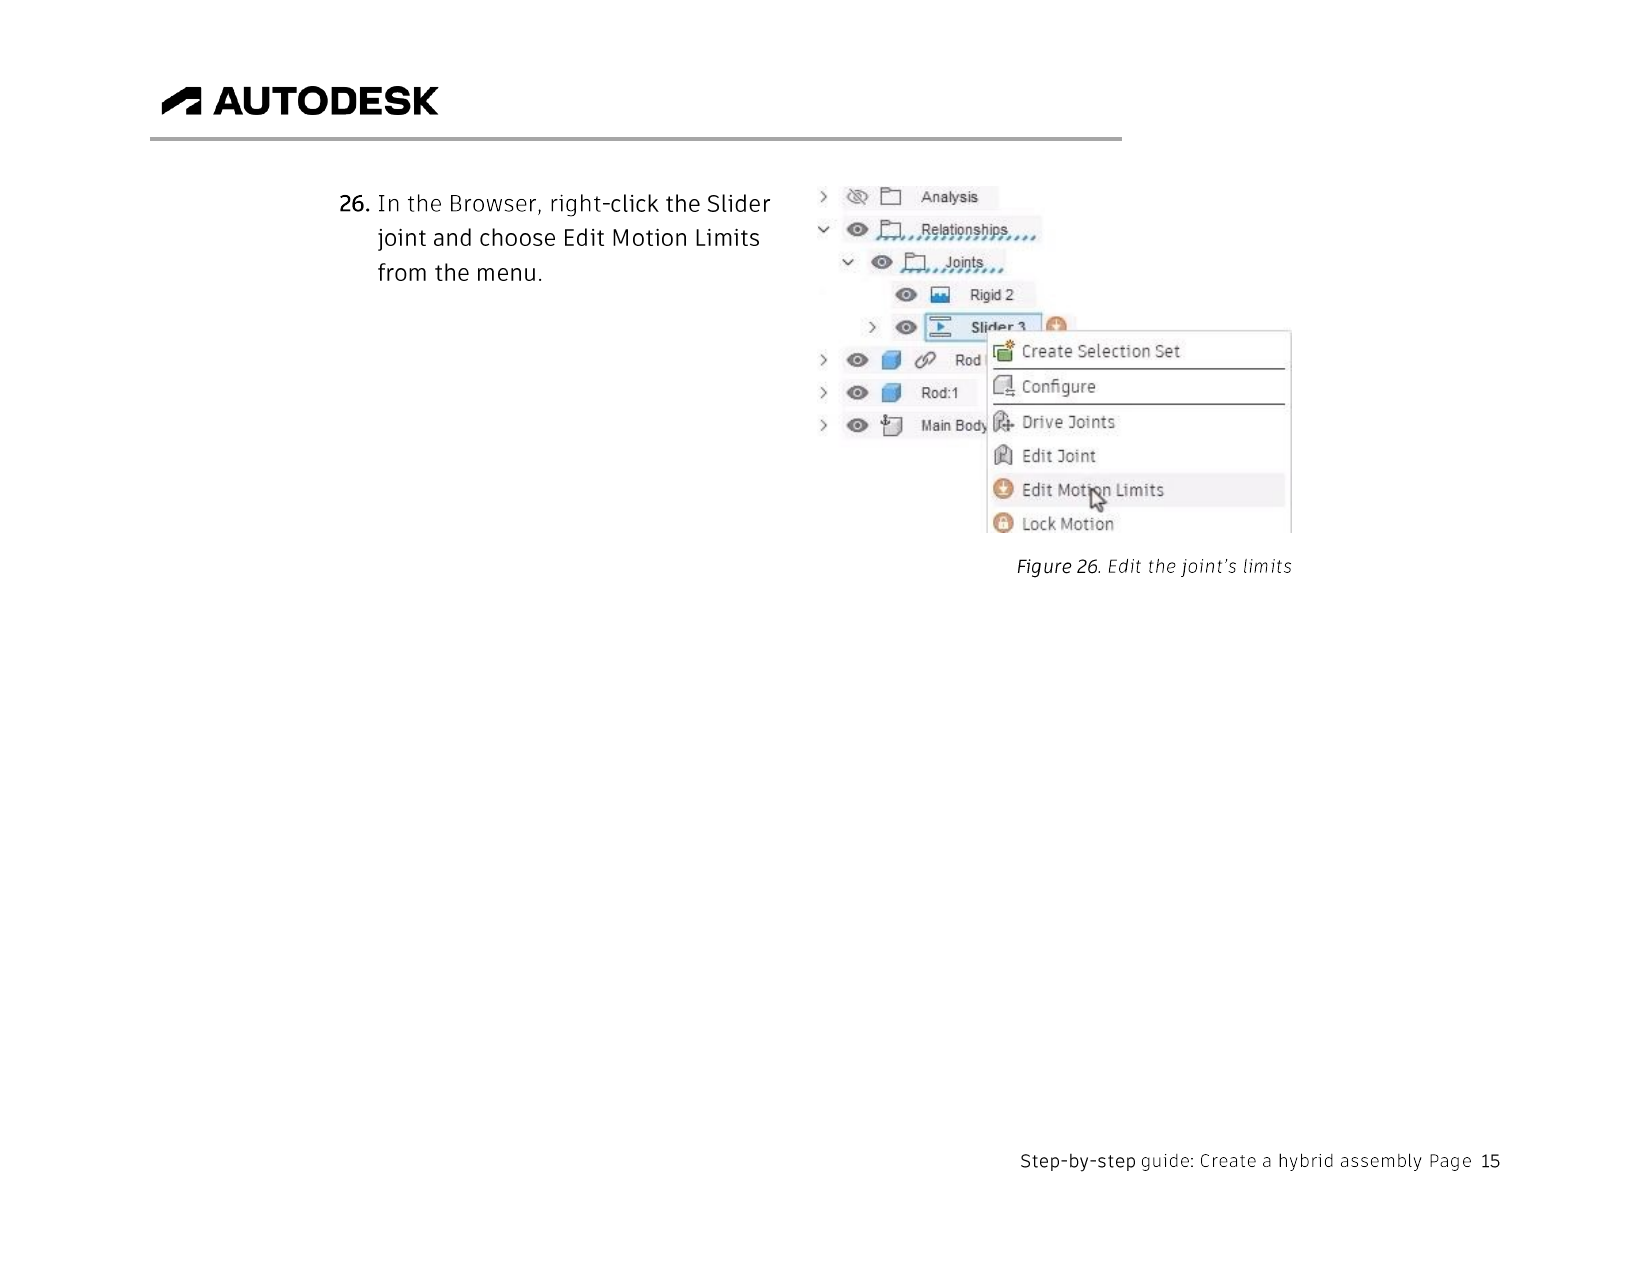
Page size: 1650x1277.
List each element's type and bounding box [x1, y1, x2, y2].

picture [160, 86, 439, 116]
text_box [339, 187, 787, 289]
picture [817, 186, 1293, 533]
text_box [1019, 1147, 1511, 1175]
text_box [1016, 553, 1301, 580]
